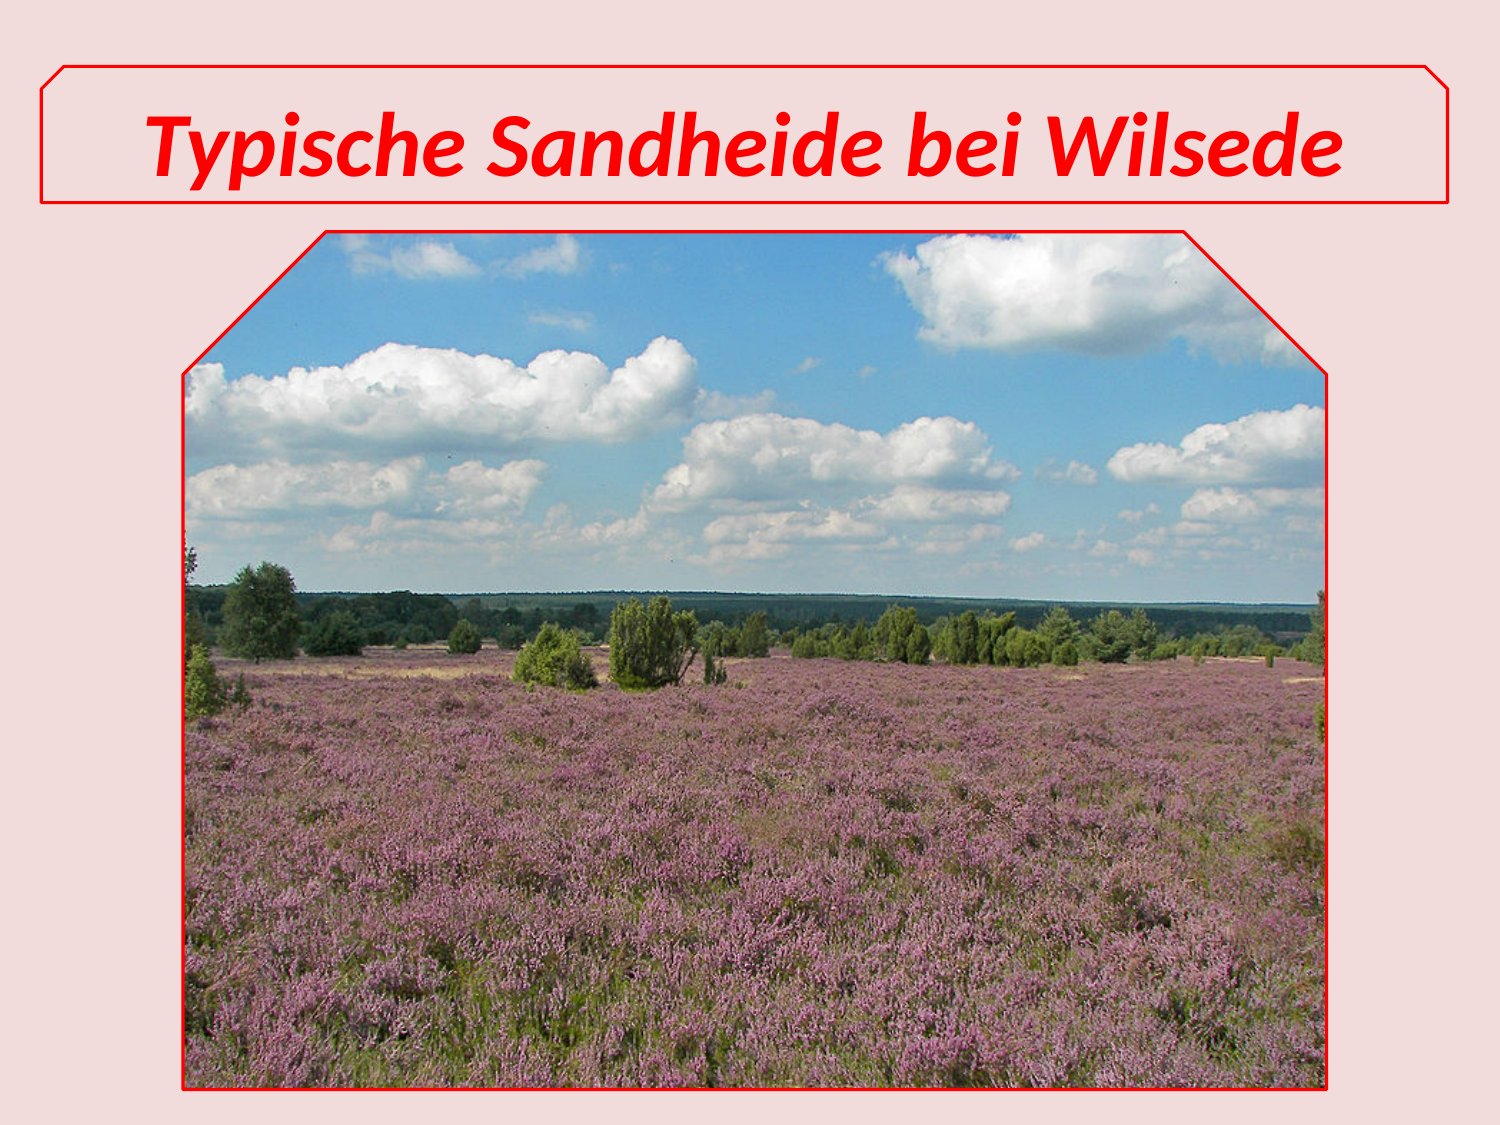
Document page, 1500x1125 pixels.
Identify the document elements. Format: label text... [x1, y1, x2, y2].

picture [182, 231, 1327, 1090]
text_box Typische Sandheide bei Wilsede [41, 66, 1448, 203]
